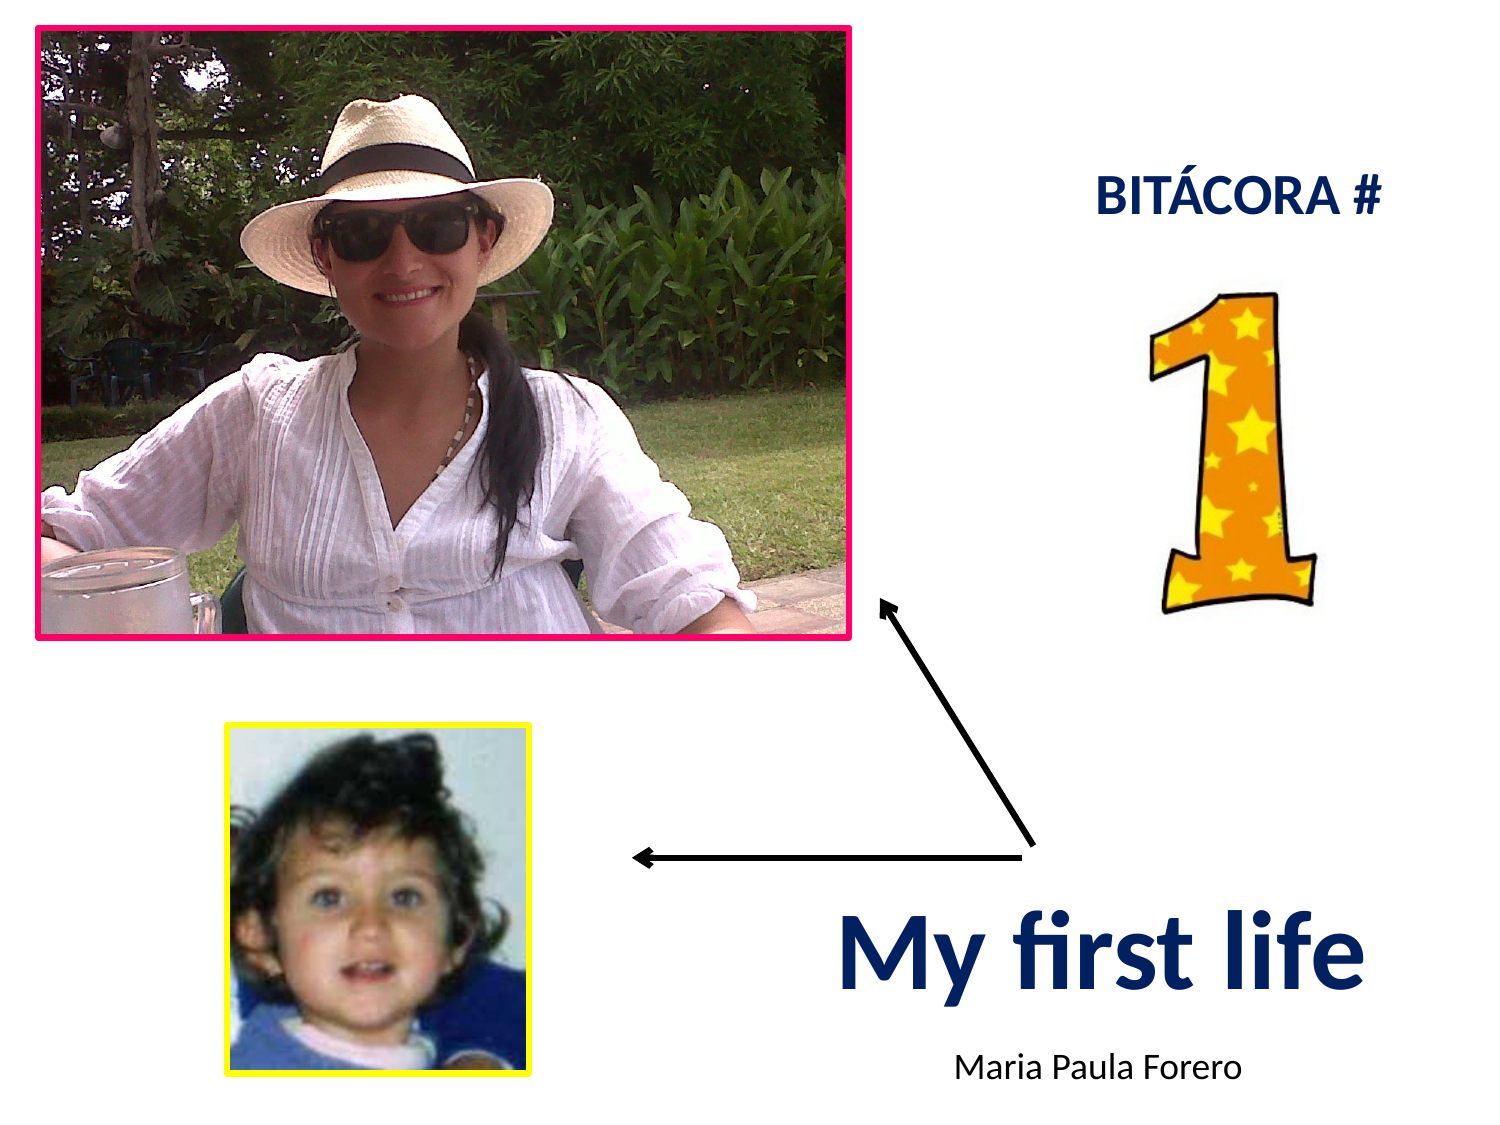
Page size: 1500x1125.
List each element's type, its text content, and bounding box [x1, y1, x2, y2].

picture [40, 30, 847, 635]
text_box My first life [820, 869, 1447, 1020]
picture [1092, 278, 1405, 633]
picture [229, 727, 526, 1071]
text_box Maria Paula Forero [938, 1034, 1400, 1095]
text_box BITÁCORA # [1080, 149, 1412, 234]
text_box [879, 597, 1034, 847]
